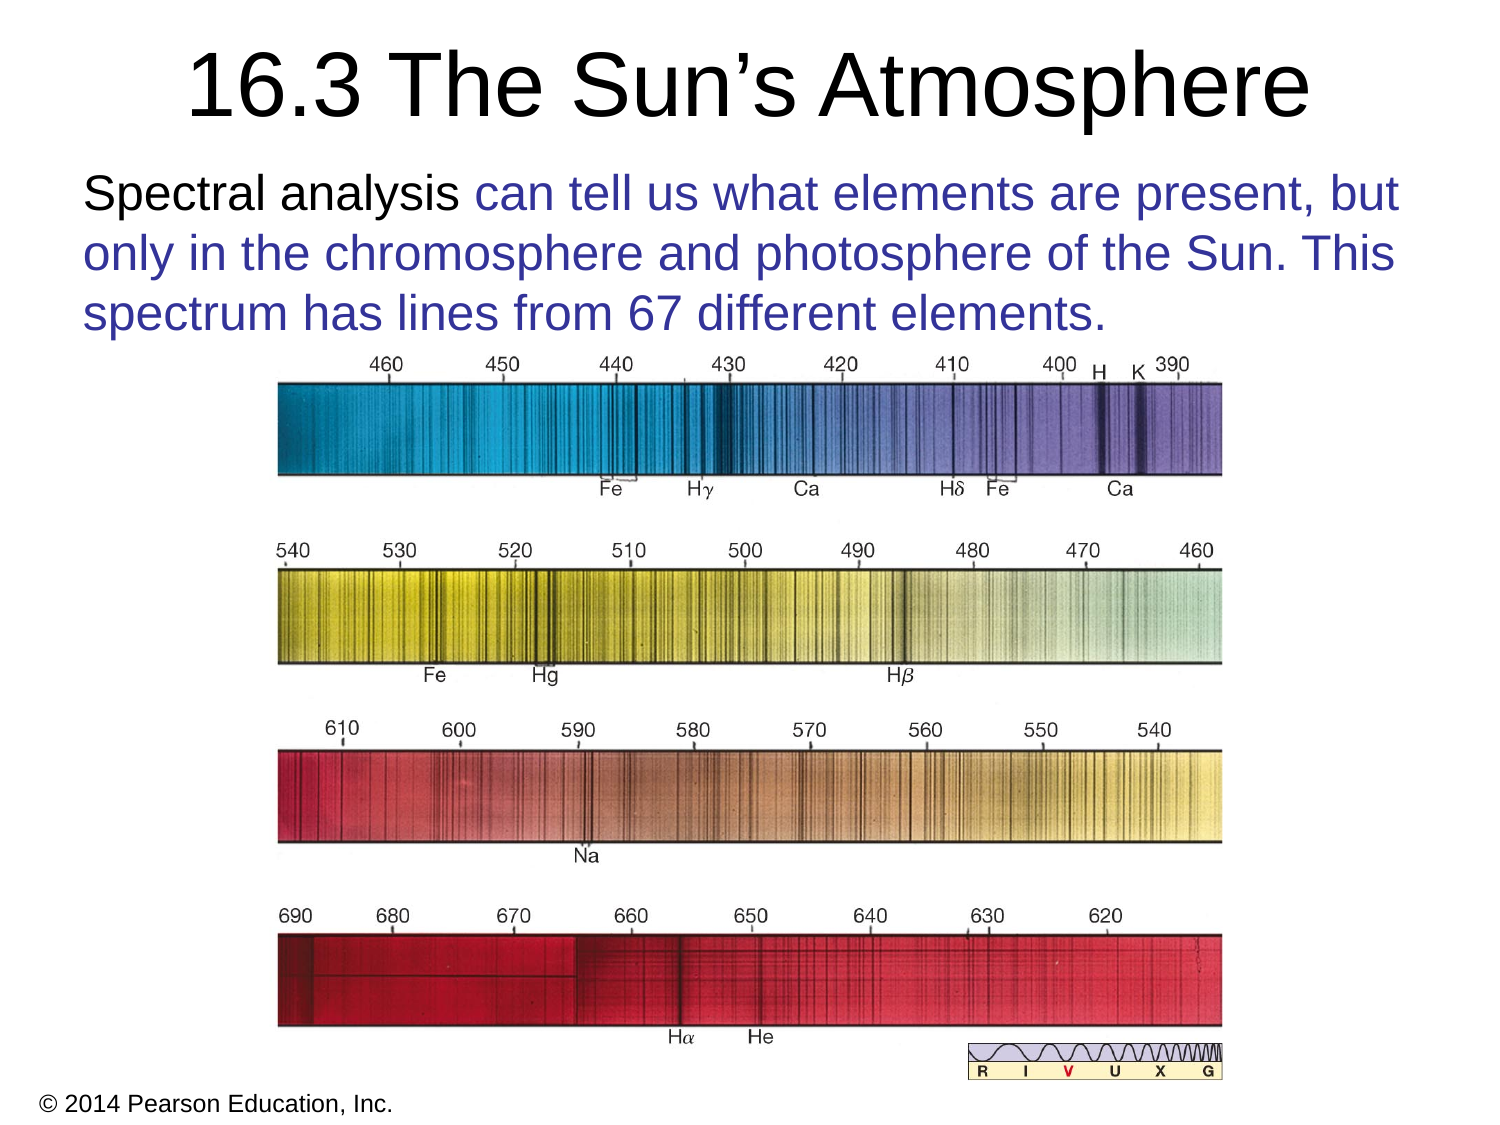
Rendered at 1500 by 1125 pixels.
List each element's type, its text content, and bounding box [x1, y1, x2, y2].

title 16.3 The Sun’s Atmosphere [112, 0, 1388, 174]
picture [269, 349, 1230, 1081]
text_box Spectral analysis can tell us what elements are present, but only in the chromosphere and photosphere of the Sun. This spectrum has lines from 67 different elements. [68, 152, 1431, 348]
